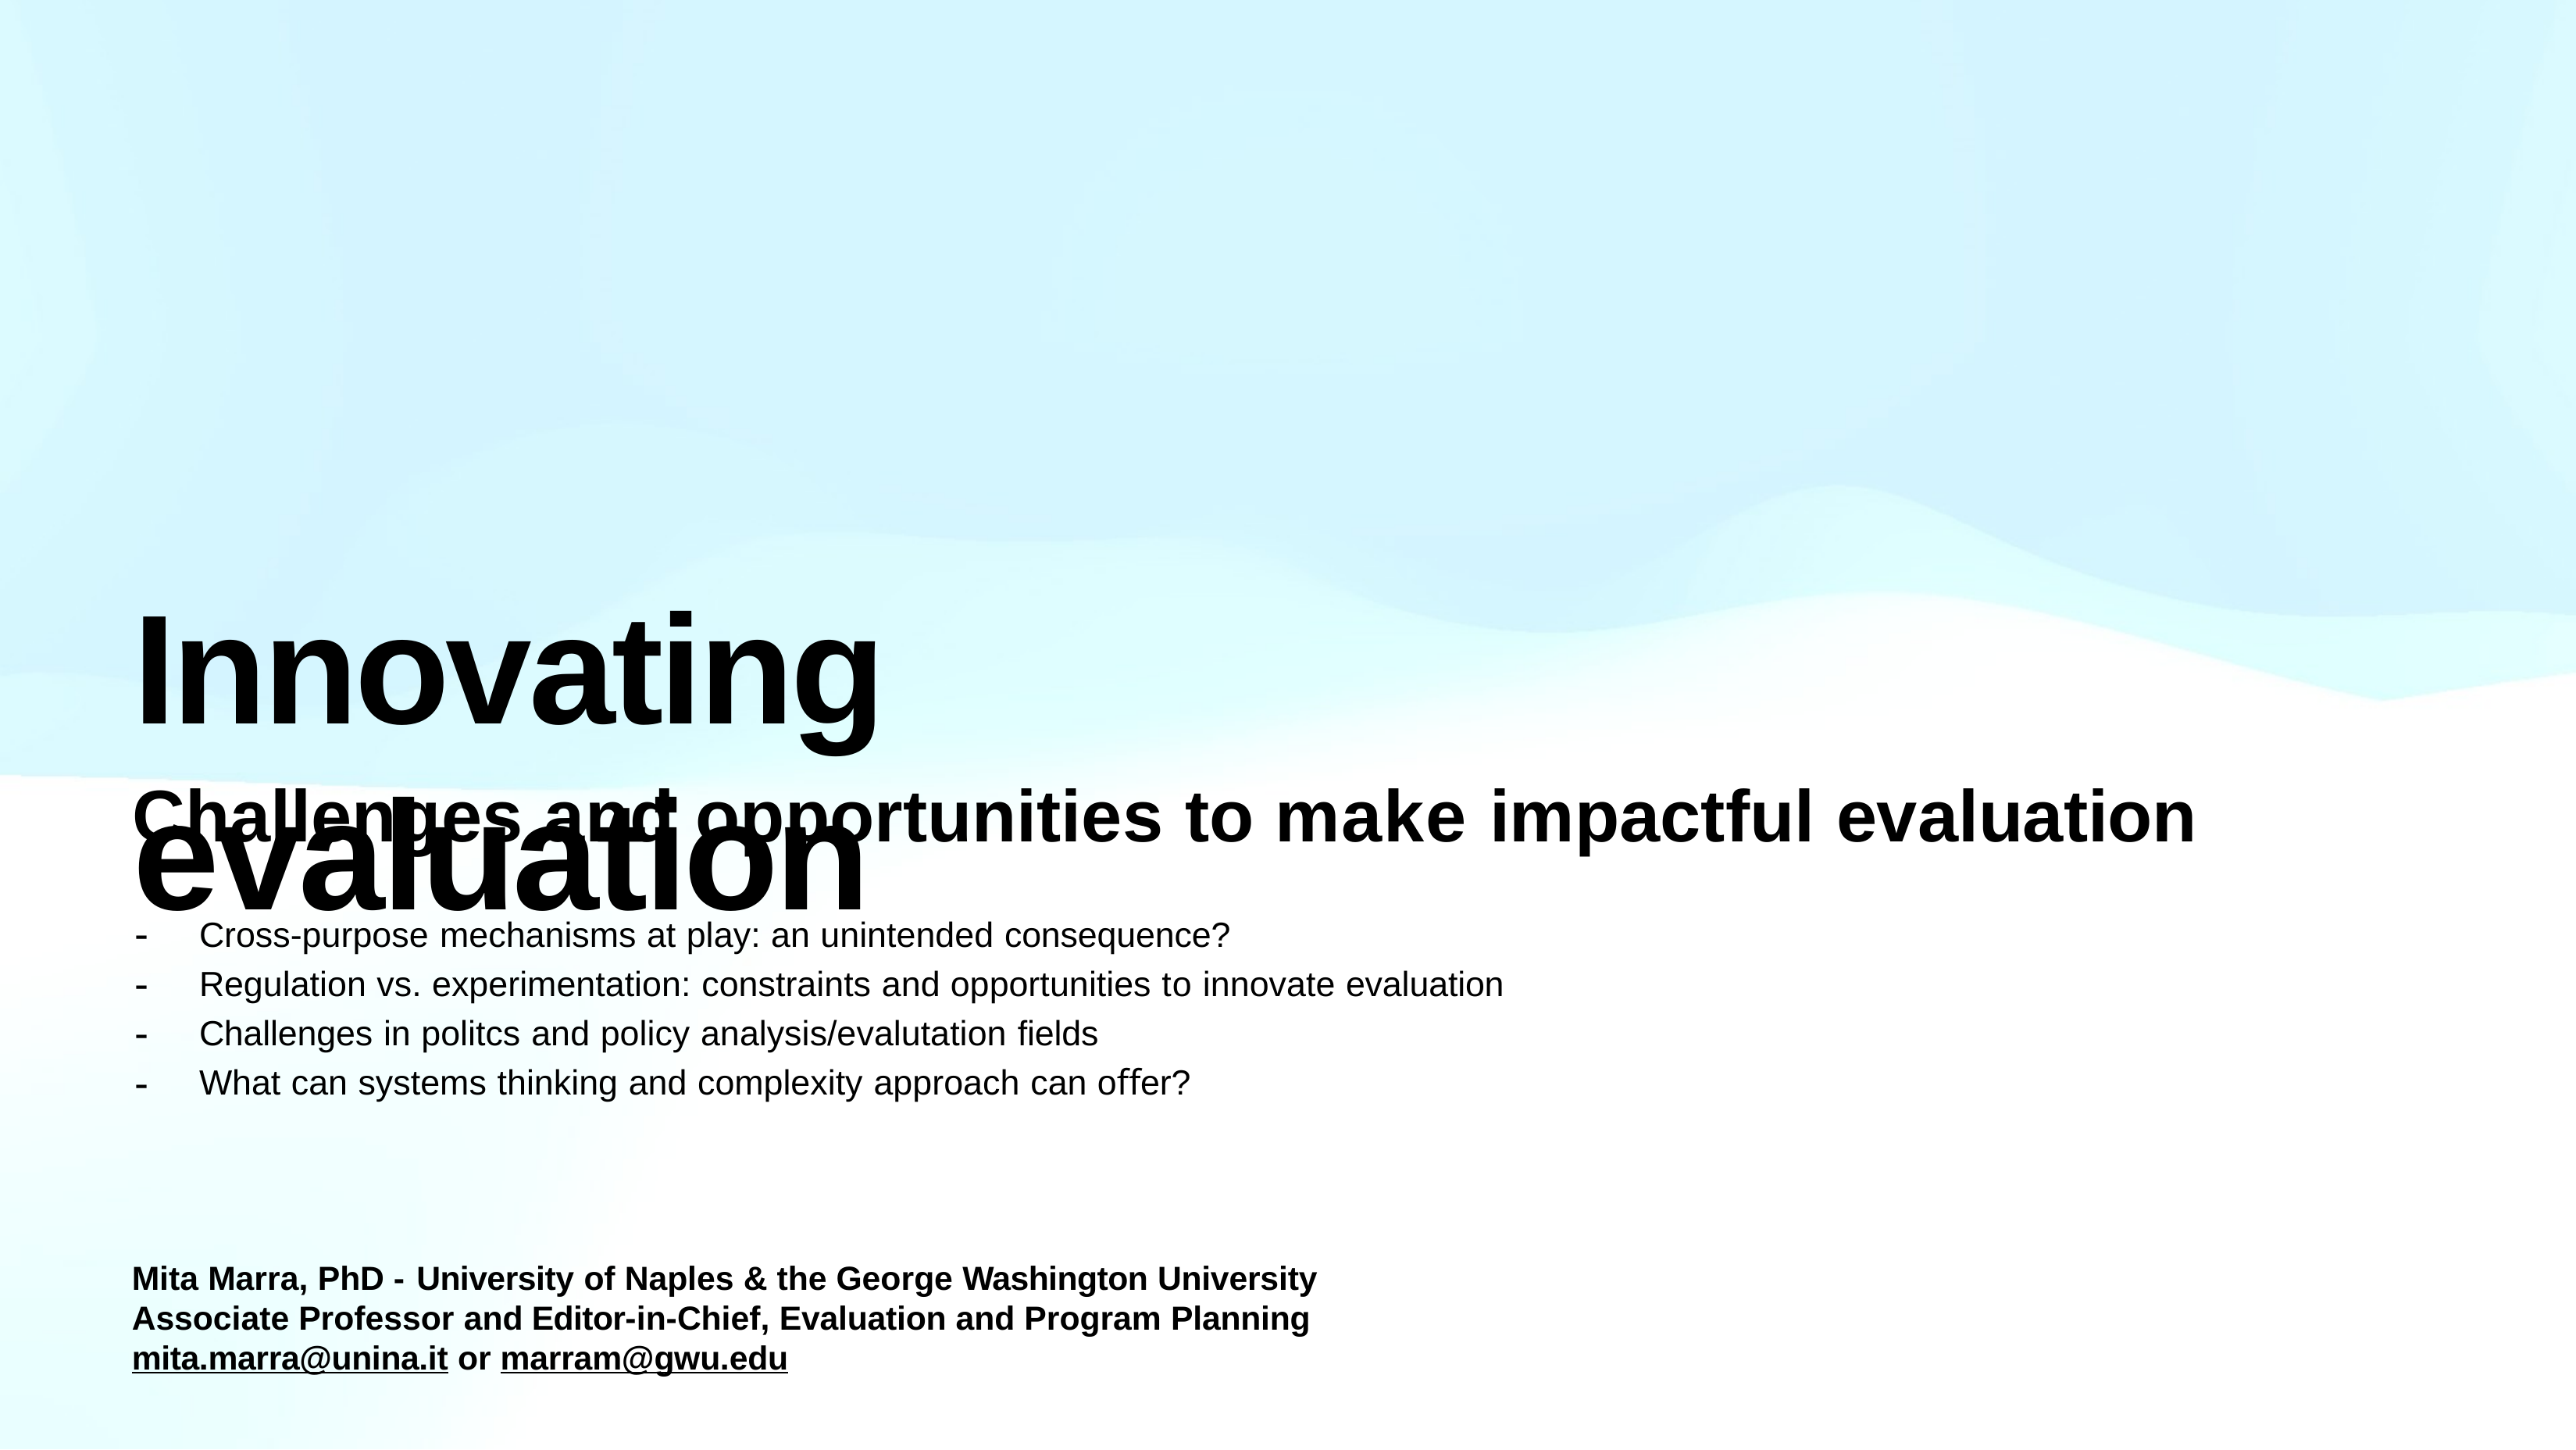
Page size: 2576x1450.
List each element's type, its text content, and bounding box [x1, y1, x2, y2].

title Innovating evaluation [130, 857, 1656, 941]
text_box - - - - [133, 905, 154, 1107]
title Innovating evaluation [130, 566, 1656, 766]
picture [0, 0, 2576, 1449]
text_box Challenges and opportunities to make impactful evaluation [130, 766, 2205, 857]
text_box Cross-purpose mechanisms at play: an unintended consequence? Regulation vs. experimentation: constraints and opportunities to innovate evaluation Challenges in politcs and policy analysis/evalutation fields What can systems thinking and complexity approach can oﬀer? [197, 903, 1511, 1102]
text_box Mita Marra, PhD - University of Naples & the George Washington University Associate Professor and Editor-in-Chief, Evaluation and Program Planning mita.marra@unina.it or marram@gwu.edu [130, 1255, 1324, 1377]
